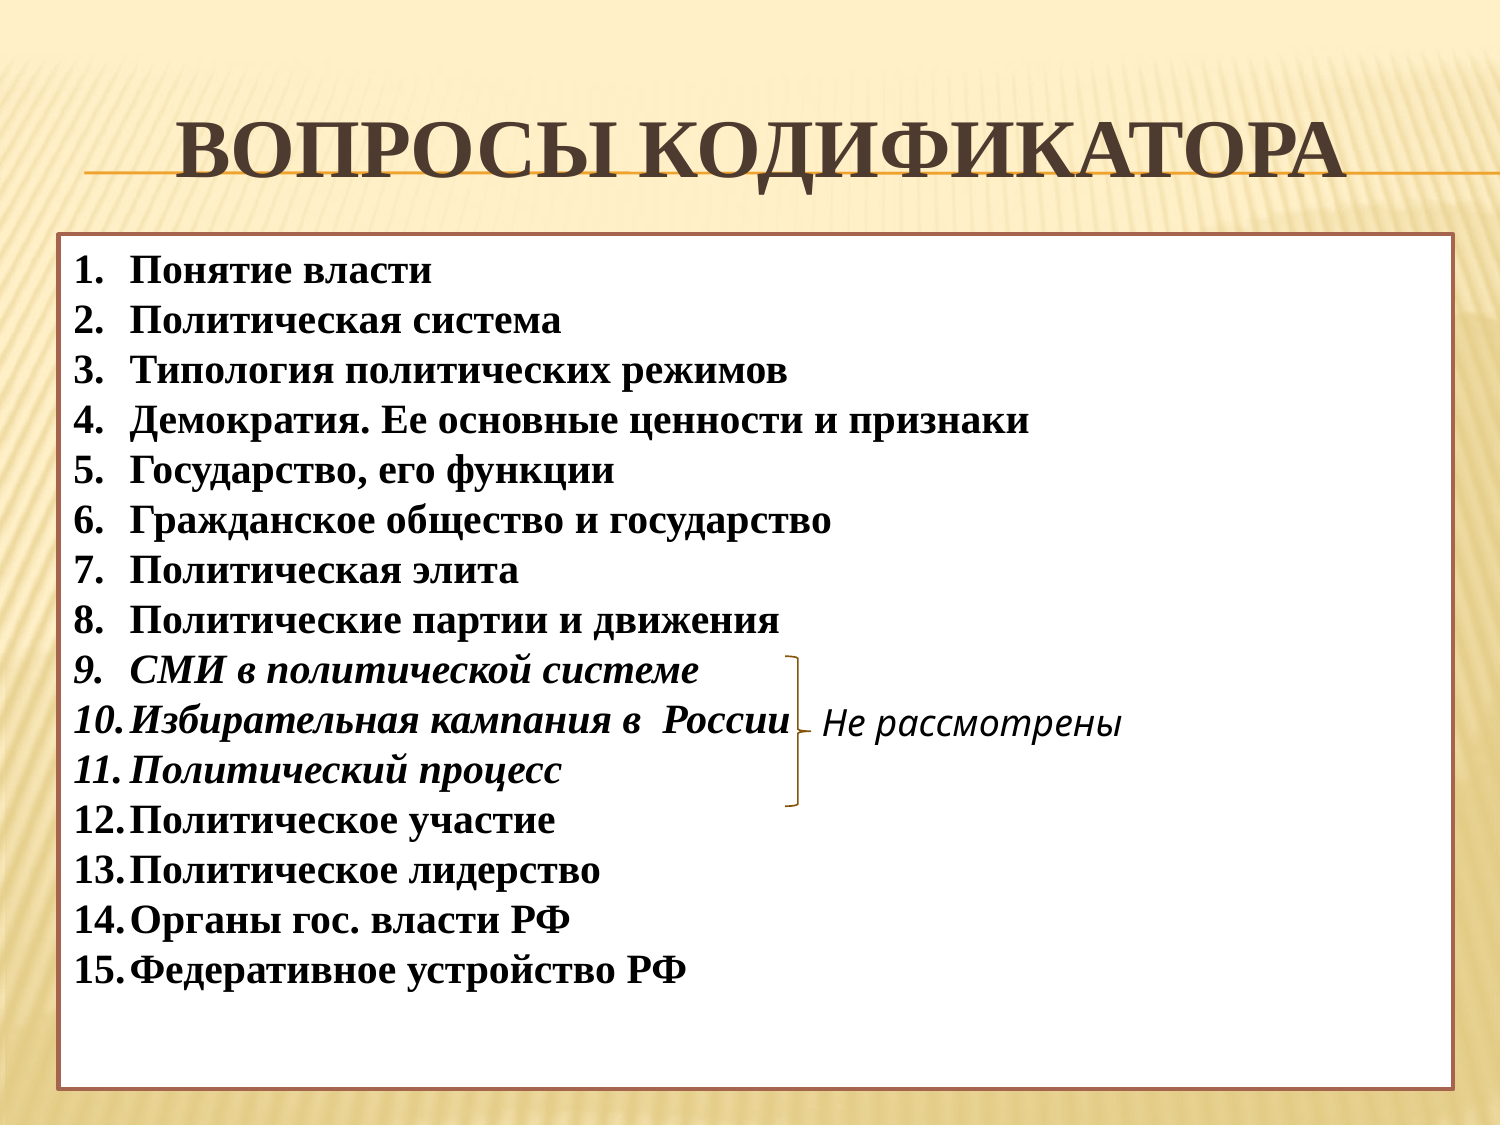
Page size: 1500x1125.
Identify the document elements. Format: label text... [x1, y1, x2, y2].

text_box [785, 655, 806, 808]
title Вопросы кодификатора [49, 75, 1475, 213]
text_box Понятие власти Политическая система Типология политических режимов Демократия. Ее основные ценности и признаки Государство, его функции Гражданское общество и государство Политическая элита Политические партии и движения СМИ в политической системе Избирательная кампания в России Политический процесс Политическое участие Политическое лидерство Органы гос. власти РФ Федеративное устройство РФ [56, 232, 1455, 1091]
text_box Не рассмотрены [806, 691, 1138, 752]
